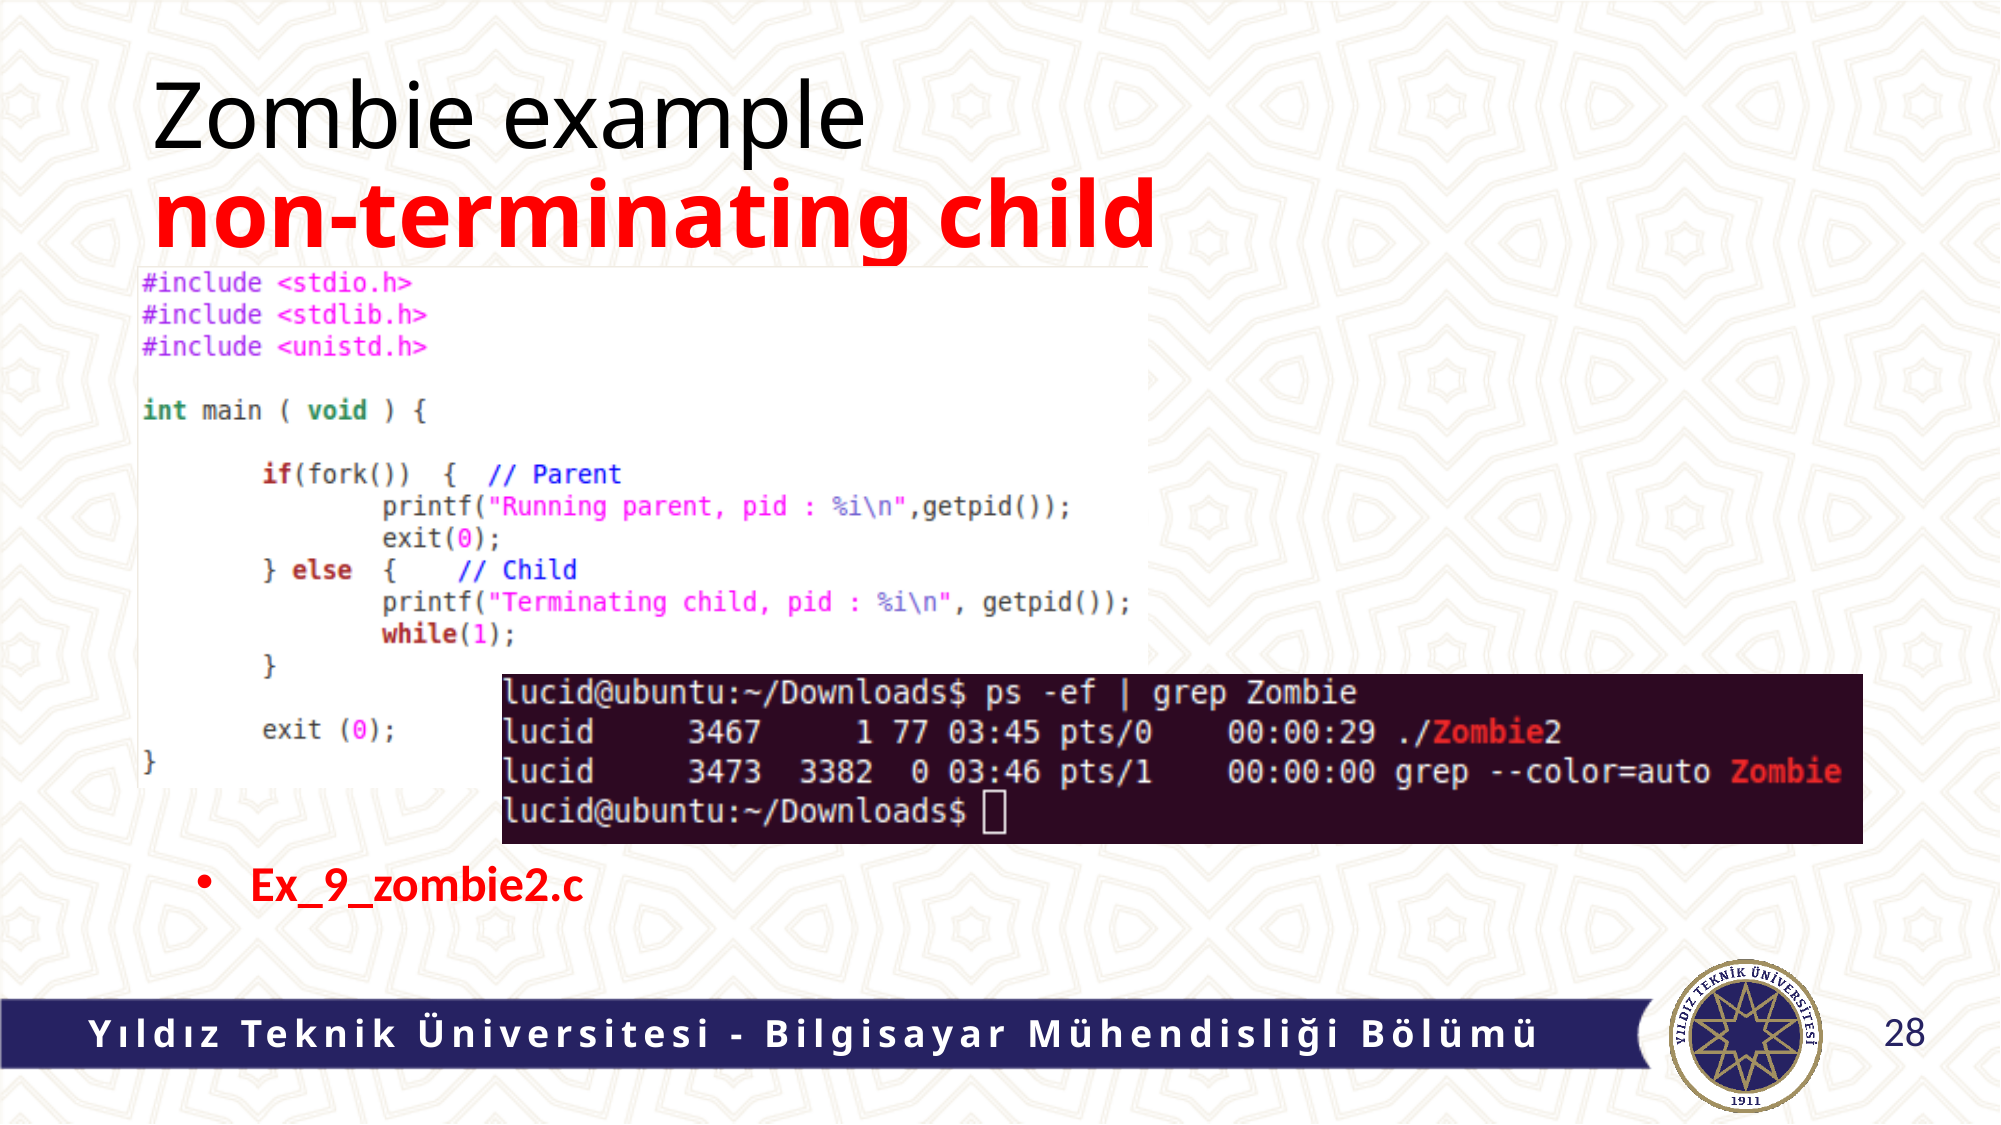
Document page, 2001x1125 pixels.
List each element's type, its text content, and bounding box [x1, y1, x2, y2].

picture [0, 0, 2000, 1125]
text_box Yıldız Teknik Üniversitesi - Bilgisayar Mühendisliği Bölümü [0, 997, 1627, 1069]
text_box Ex_9_zombie2.c [181, 844, 621, 963]
text_box 28 [1827, 1000, 1983, 1060]
text_box Zombie example non-terminating child [137, 59, 1863, 278]
